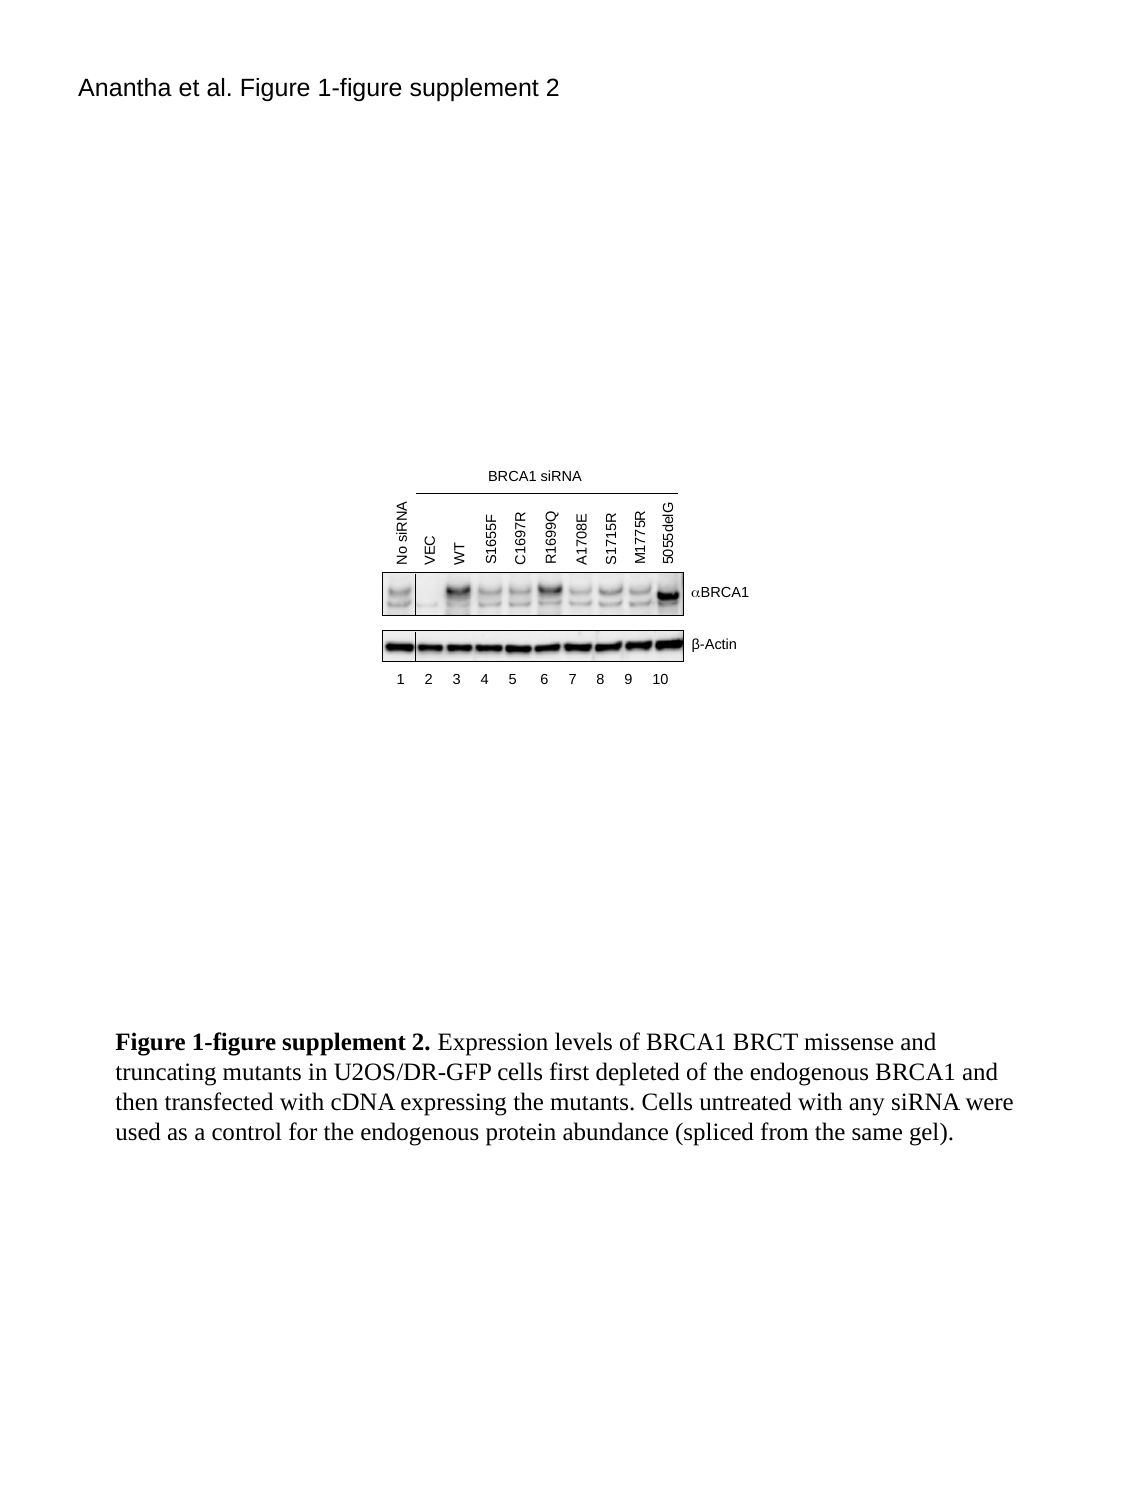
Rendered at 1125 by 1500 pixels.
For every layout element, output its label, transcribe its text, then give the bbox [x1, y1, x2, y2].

text_box Figure 1-figure supplement 2. Expression levels of BRCA1 BRCT missense and truncating mutants in U2OS/DR-GFP cells first depleted of the endogenous BRCA1 and then transfected with cDNA expressing the mutants. Cells untreated with any siRNA were used as a control for the endogenous protein abundance (spliced from the same gel). [100, 1017, 1036, 1153]
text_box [381, 459, 765, 696]
text_box Anantha et al. Figure 1-figure supplement 2 [63, 63, 577, 109]
